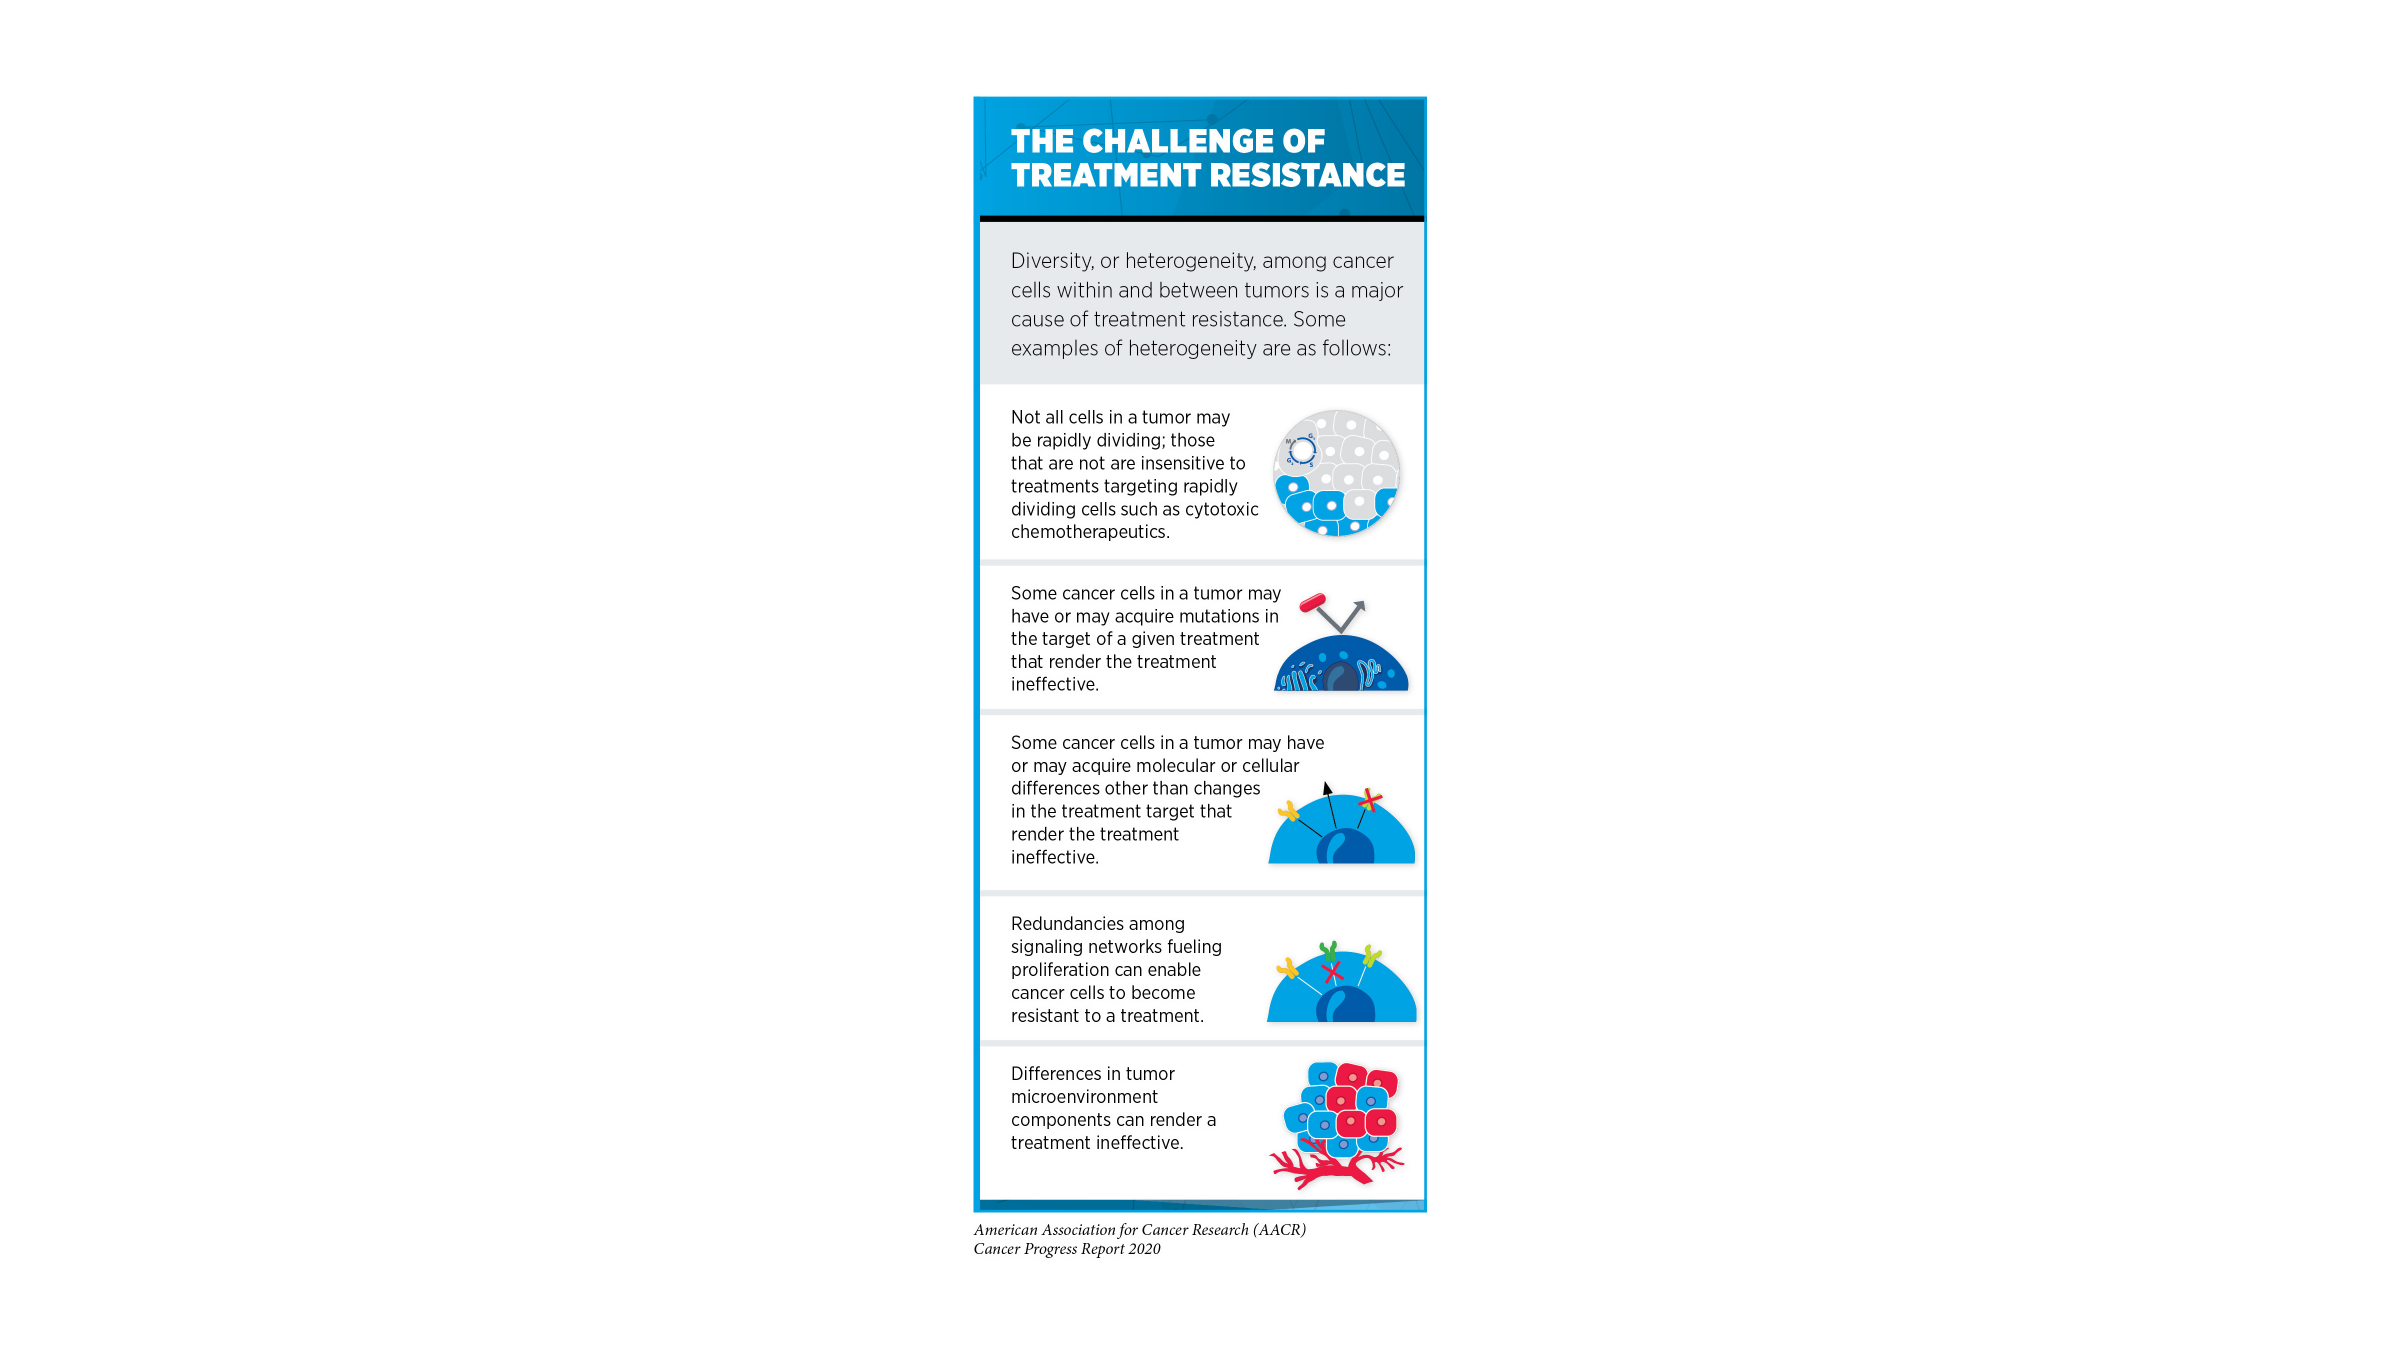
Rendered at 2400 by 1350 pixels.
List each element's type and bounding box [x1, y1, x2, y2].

picture [963, 85, 1437, 1265]
